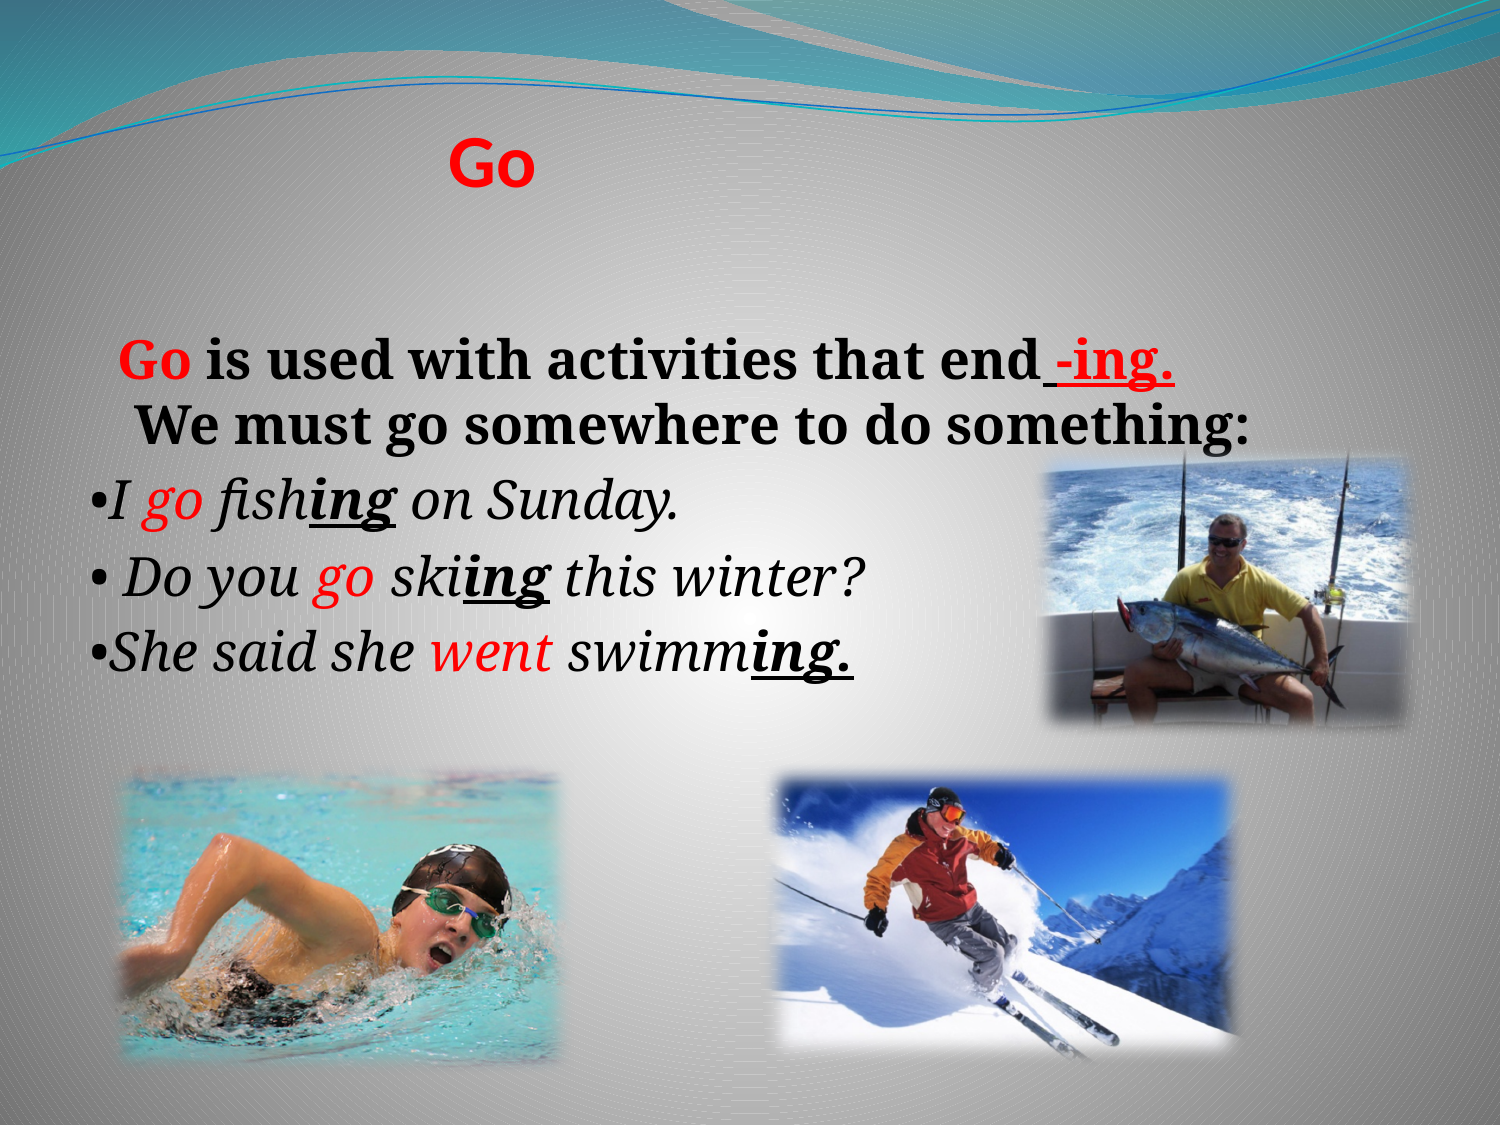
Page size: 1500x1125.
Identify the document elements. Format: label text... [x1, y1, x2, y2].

title Go [421, 105, 582, 293]
picture [105, 761, 575, 1075]
picture [1030, 444, 1424, 739]
picture [761, 761, 1248, 1066]
list Go is used with activities that end -ing. We must go somewhere to do something: •I go fishing on Sunday. • Do you go skiing this winter? •She said she went swimming. [75, 317, 1425, 715]
